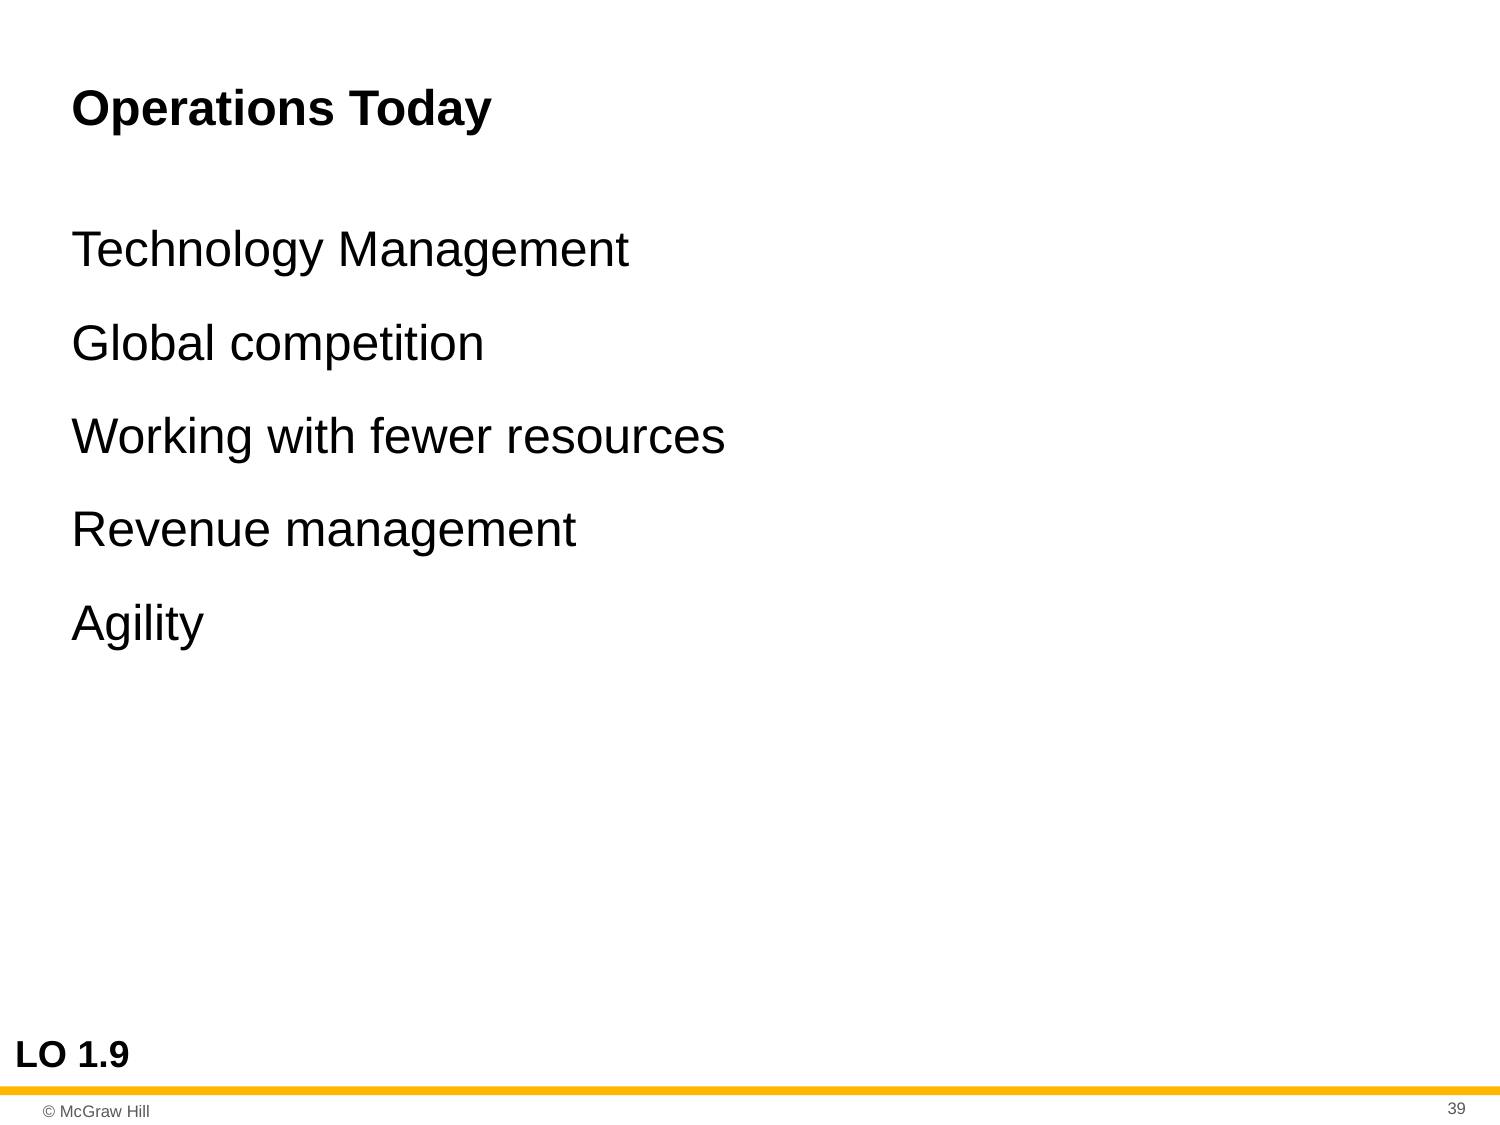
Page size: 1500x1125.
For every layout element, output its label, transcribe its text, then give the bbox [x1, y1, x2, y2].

title Operations Today [56, 50, 1444, 162]
list LO 1.9 [0, 1022, 197, 1085]
list Technology Management Global competition Working with fewer resources Revenue management Agility [56, 209, 1444, 1020]
